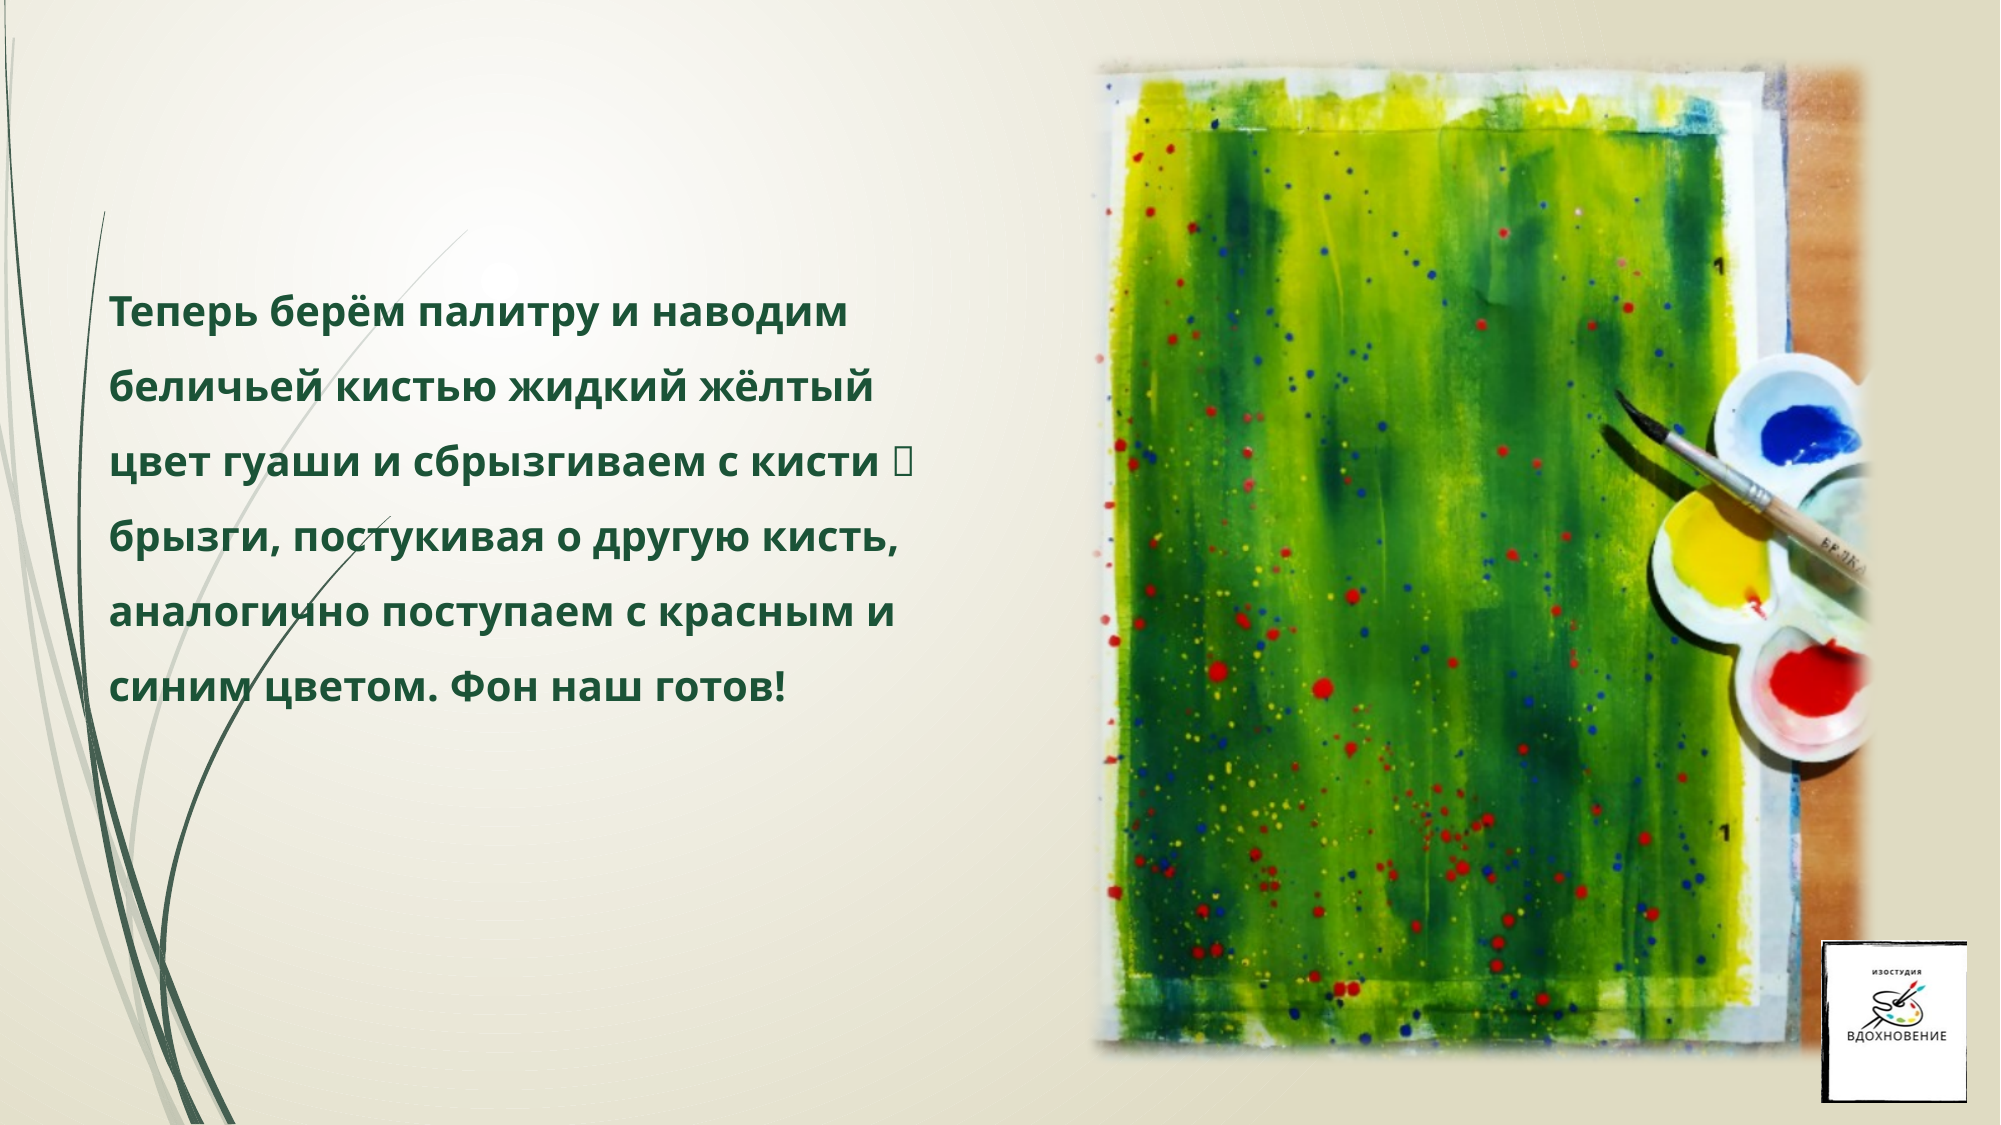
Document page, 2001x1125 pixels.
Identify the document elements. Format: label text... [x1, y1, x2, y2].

text_box Теперь берём палитру и наводим беличьей кистью жидкий жёлтый цвет гуаши и сбрызгиваем с кисти 💦 брызги, постукивая о другую кисть, аналогично поступаем с красным и синим цветом. Фон наш готов! [93, 252, 996, 763]
picture [1084, 53, 1967, 1104]
